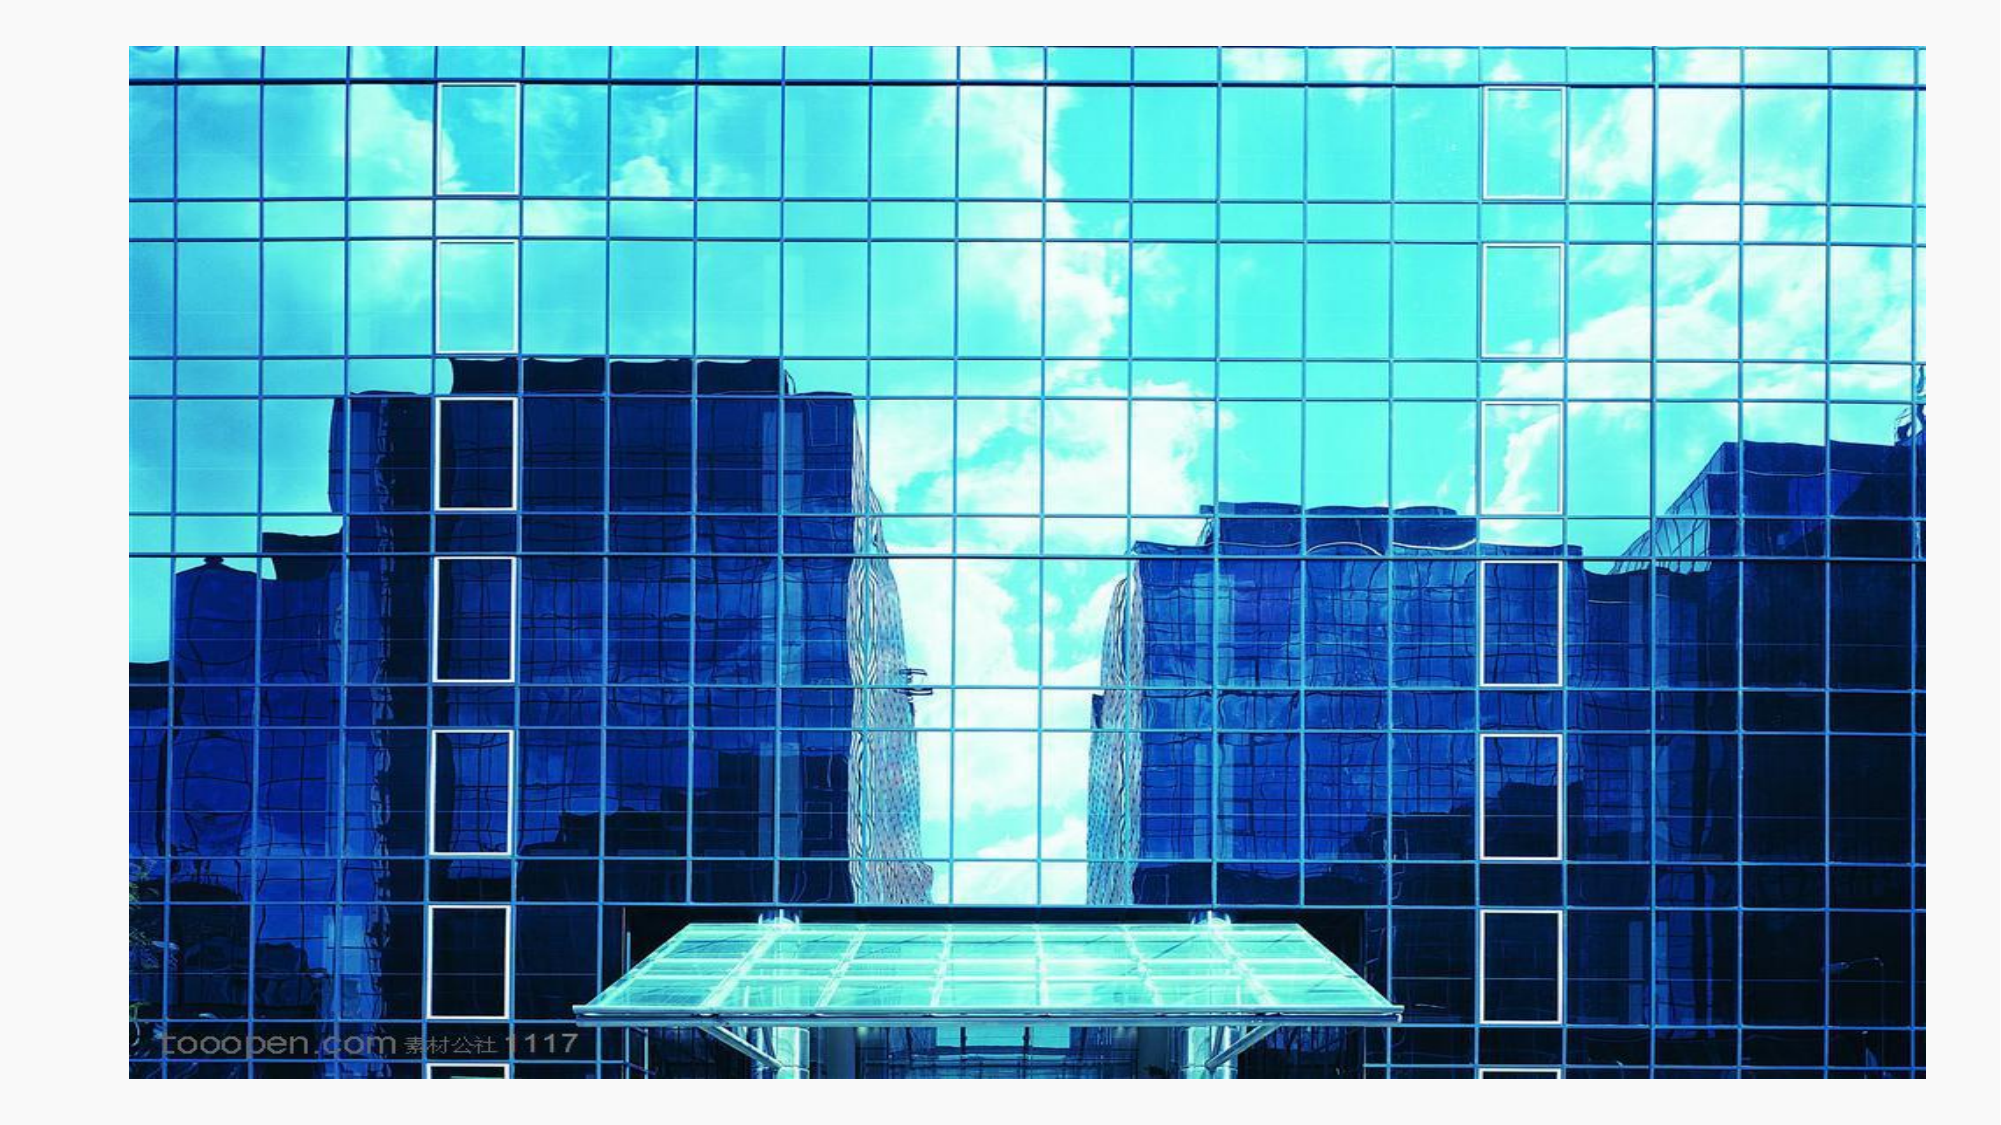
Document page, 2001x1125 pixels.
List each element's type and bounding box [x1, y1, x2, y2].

list [129, 46, 1926, 1079]
